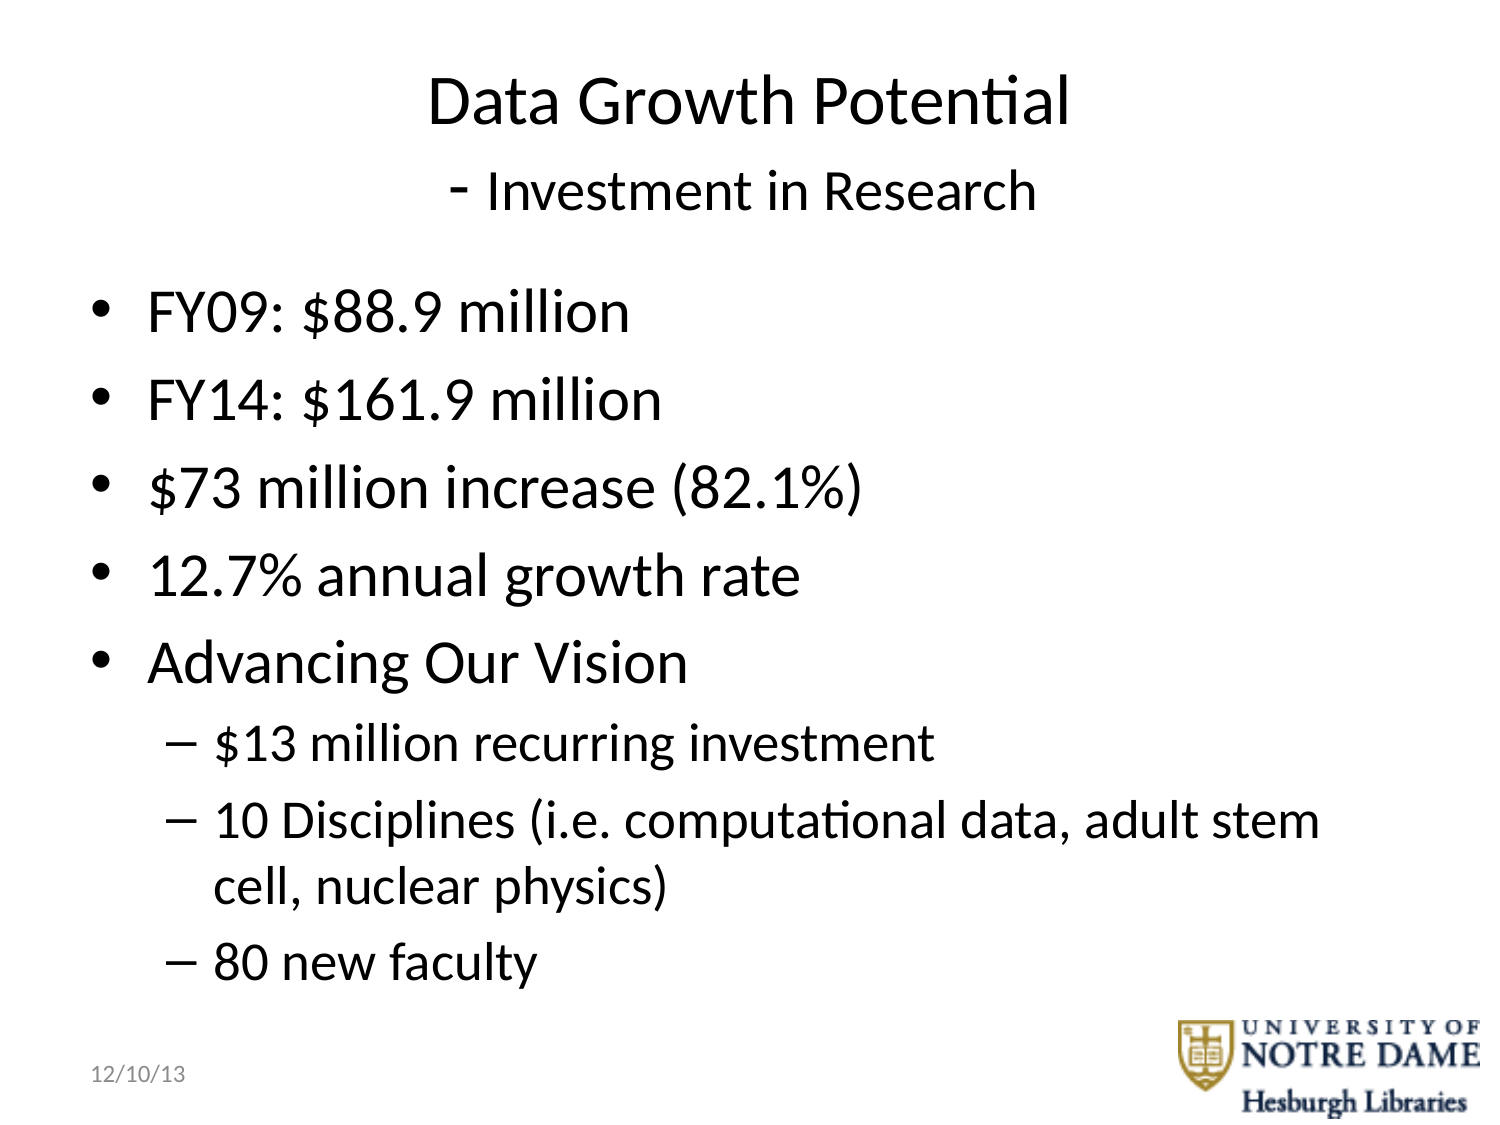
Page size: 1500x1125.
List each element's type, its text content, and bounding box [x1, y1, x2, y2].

title Data Growth Potential - Investment in Research [75, 45, 1425, 233]
picture [1178, 1020, 1480, 1119]
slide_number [75, 1042, 425, 1103]
list FY09: $88.9 million FY14: $161.9 million $73 million increase (82.1%) 12.7% annual growth rate Advancing Our Vision $13 million recurring investment 10 Disciplines (i.e. computational data, adult stem cell, nuclear physics) 80 new faculty [75, 262, 1425, 1005]
